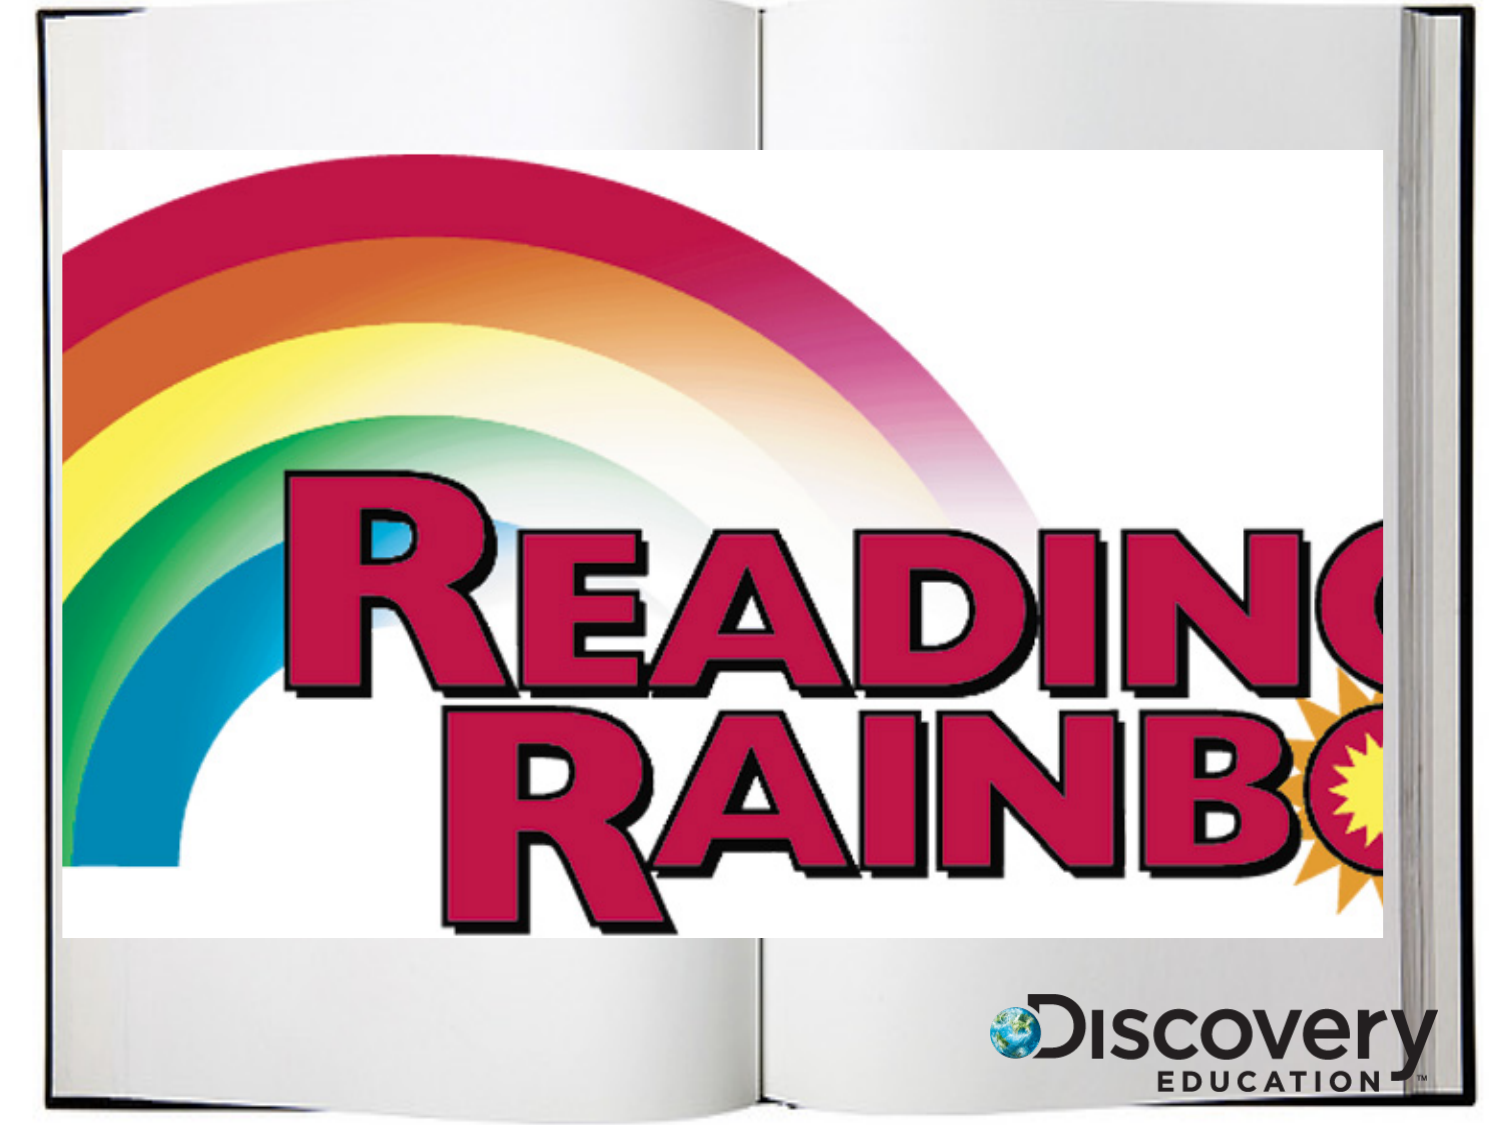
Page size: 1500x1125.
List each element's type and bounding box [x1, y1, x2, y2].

picture [0, 0, 1500, 1125]
list [62, 149, 1384, 938]
